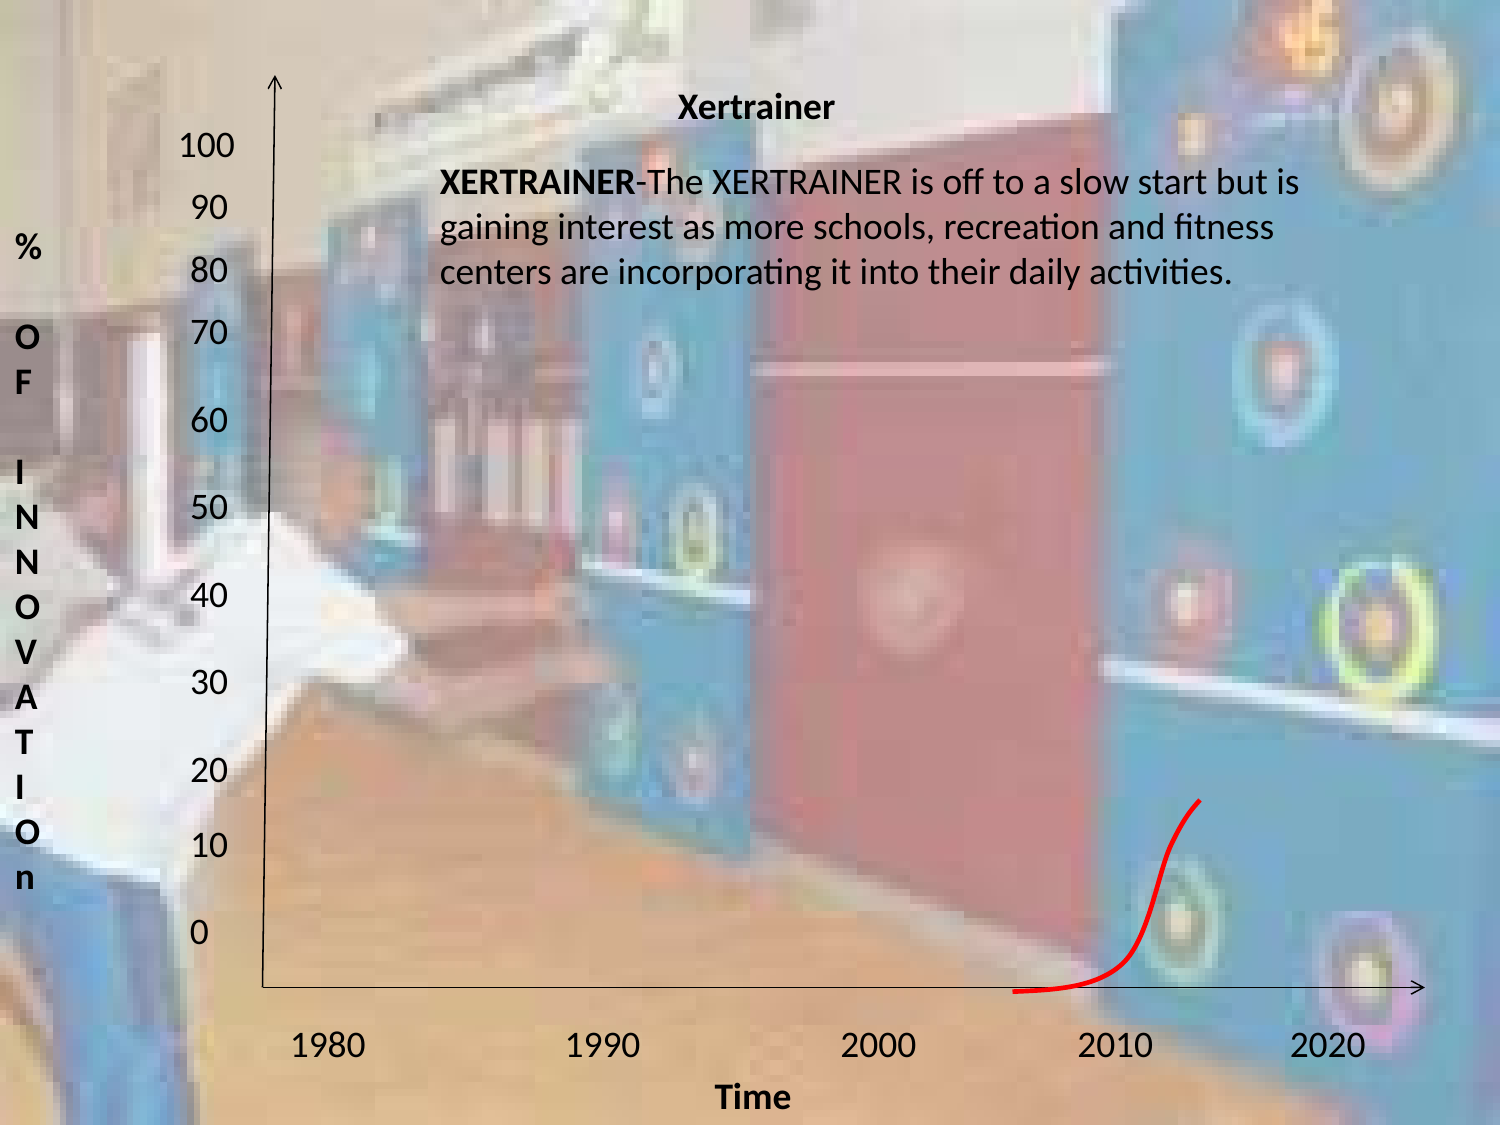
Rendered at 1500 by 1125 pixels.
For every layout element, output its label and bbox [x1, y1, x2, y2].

picture [0, 0, 1500, 1125]
text_box [262, 74, 276, 987]
